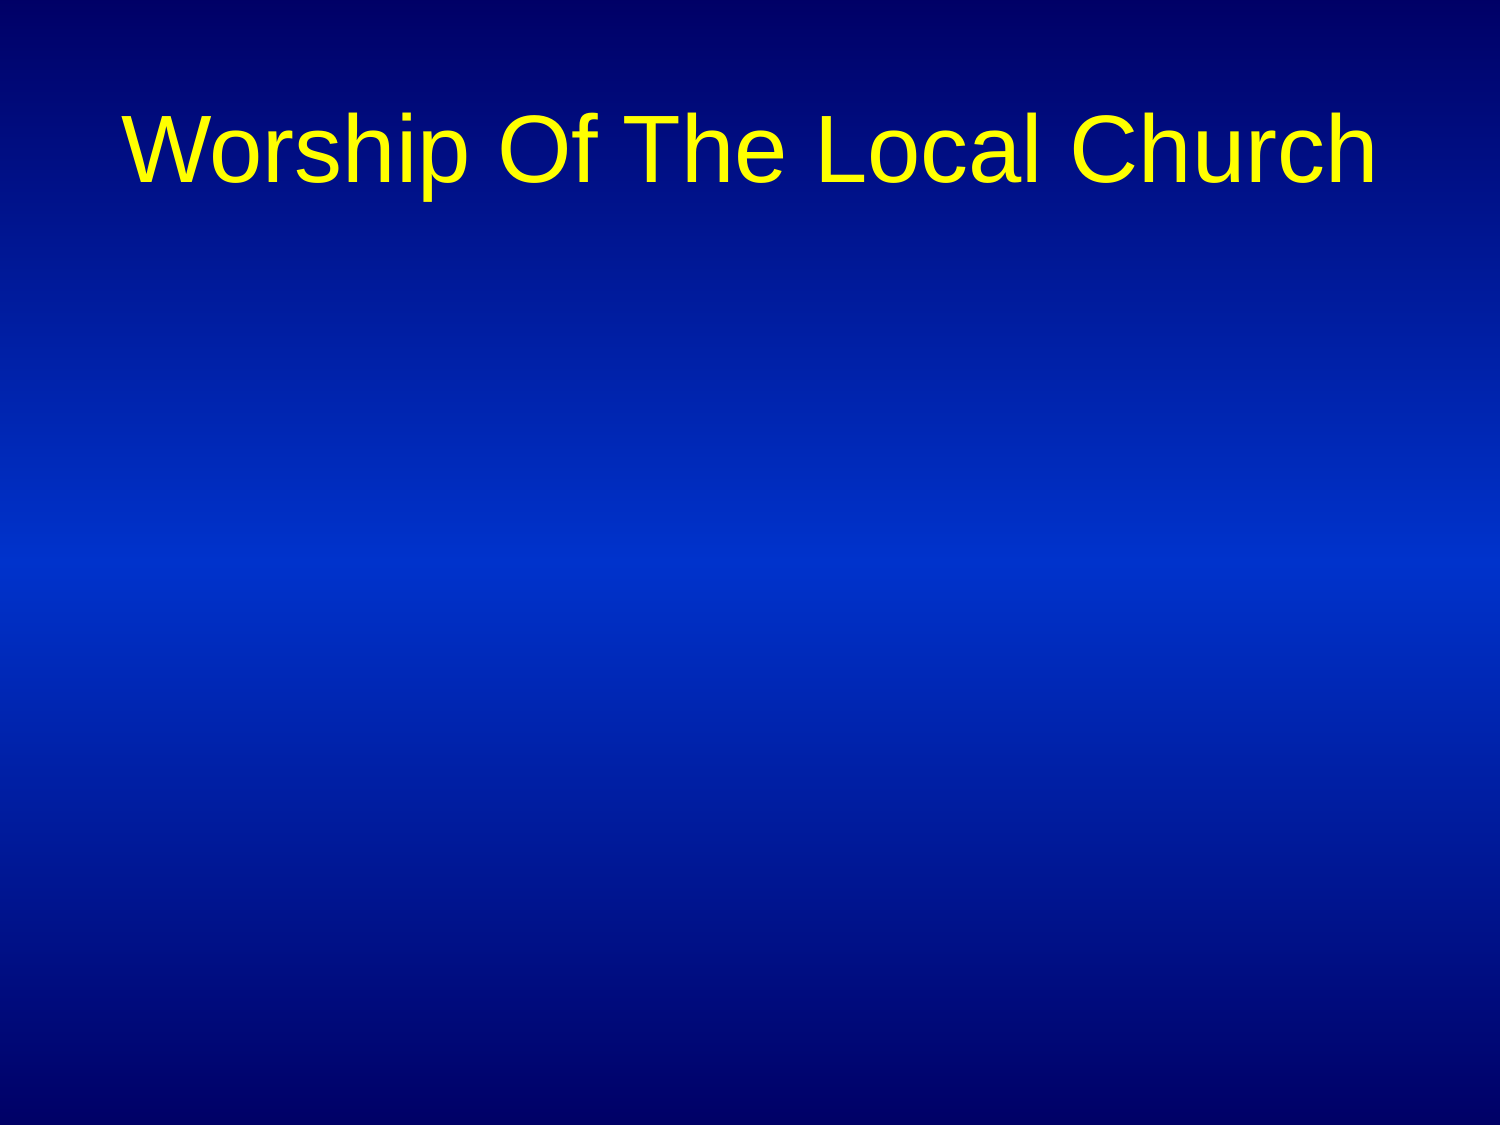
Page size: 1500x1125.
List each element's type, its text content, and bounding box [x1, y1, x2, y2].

title Worship Of The Local Church [37, 50, 1463, 238]
